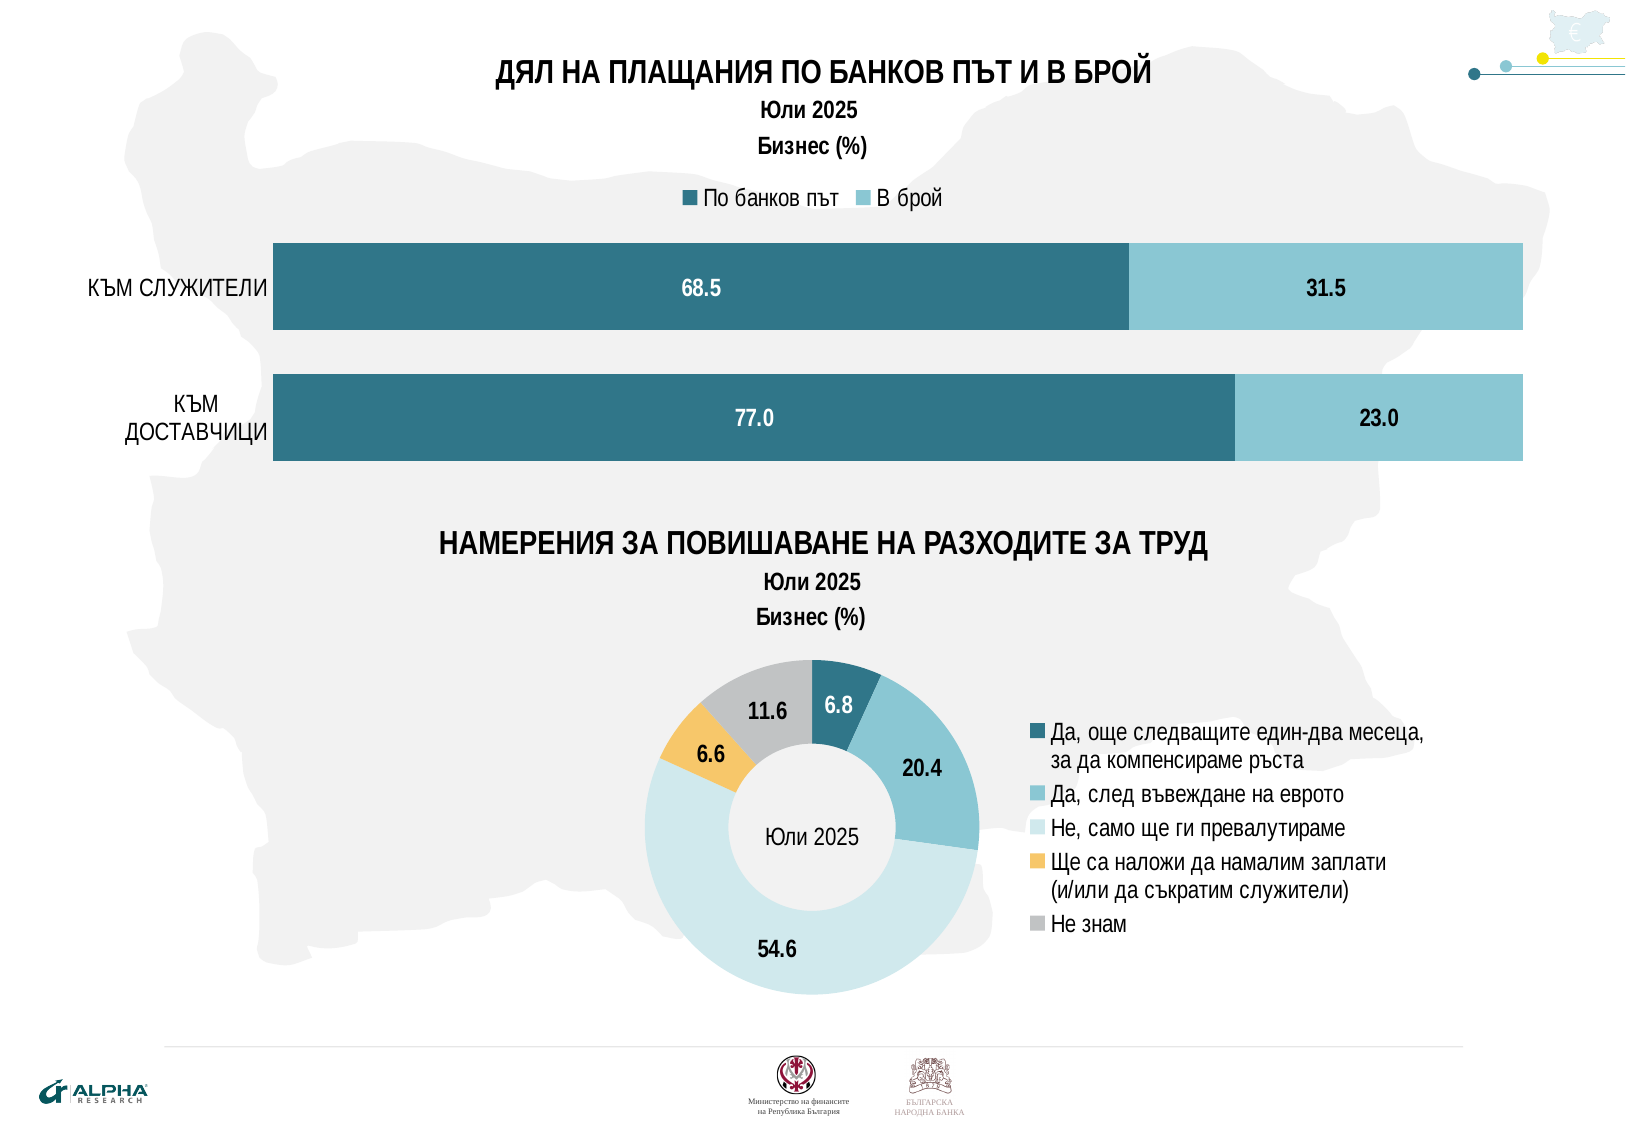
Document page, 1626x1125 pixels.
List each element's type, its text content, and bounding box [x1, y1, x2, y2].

text_box Юли 2025 [682, 97, 937, 107]
picture [904, 1061, 956, 1100]
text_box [178, 592, 1447, 1061]
chart [84, 107, 1541, 498]
picture [776, 1061, 816, 1095]
text_box Дял на плащания по банков път и в брой [214, 42, 1442, 97]
picture [1549, 10, 1610, 54]
text_box Намерения за повишаване на разходите за труд [214, 513, 1442, 569]
text_box Юли 2025 [685, 558, 940, 592]
picture [39, 1079, 148, 1104]
